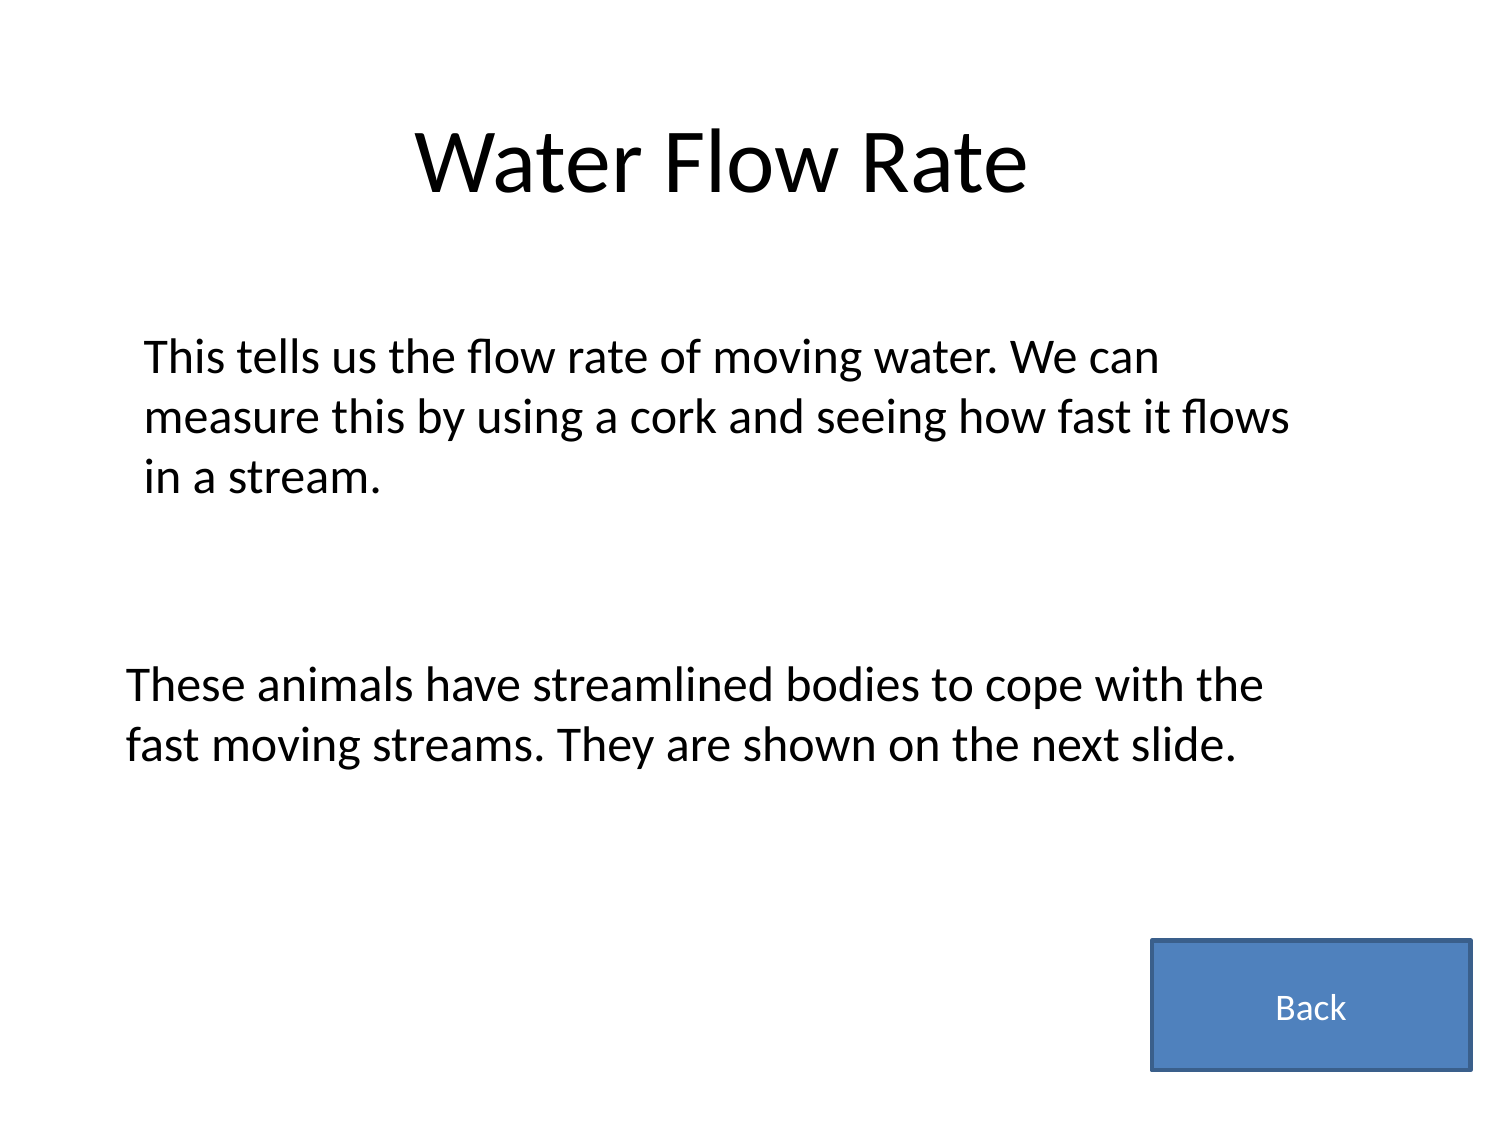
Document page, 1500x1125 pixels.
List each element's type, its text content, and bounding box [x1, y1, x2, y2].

text_box These animals have streamlined bodies to cope with the fast moving streams. They are shown on the next slide. [111, 644, 1291, 780]
text_box This tells us the flow rate of moving water. We can measure this by using a cork and seeing how fast it flows in a stream. [128, 316, 1322, 512]
text_box Back [1150, 938, 1473, 1072]
text_box Water Flow Rate [46, 93, 1397, 282]
